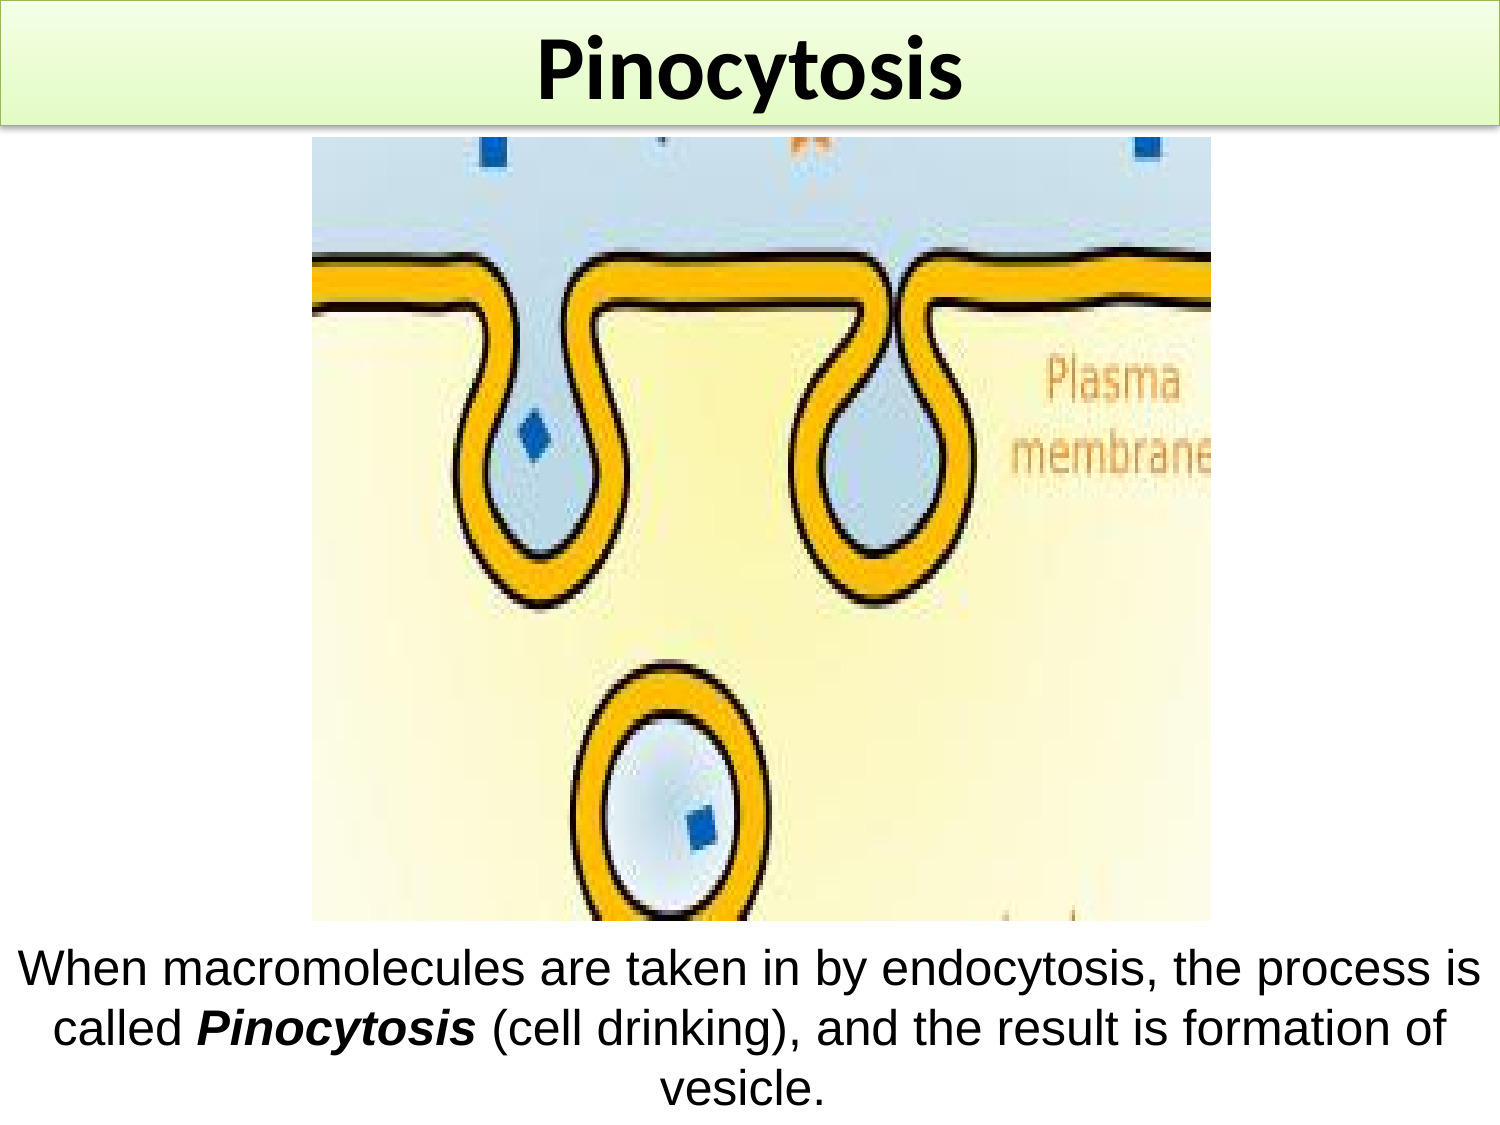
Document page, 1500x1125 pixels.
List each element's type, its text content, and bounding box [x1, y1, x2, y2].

text_box When macromolecules are taken in by endocytosis, the process is called Pinocytosis (cell drinking), and the result is formation of vesicle. [0, 928, 1500, 1123]
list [312, 136, 1211, 921]
title Pinocytosis [0, 0, 1500, 126]
